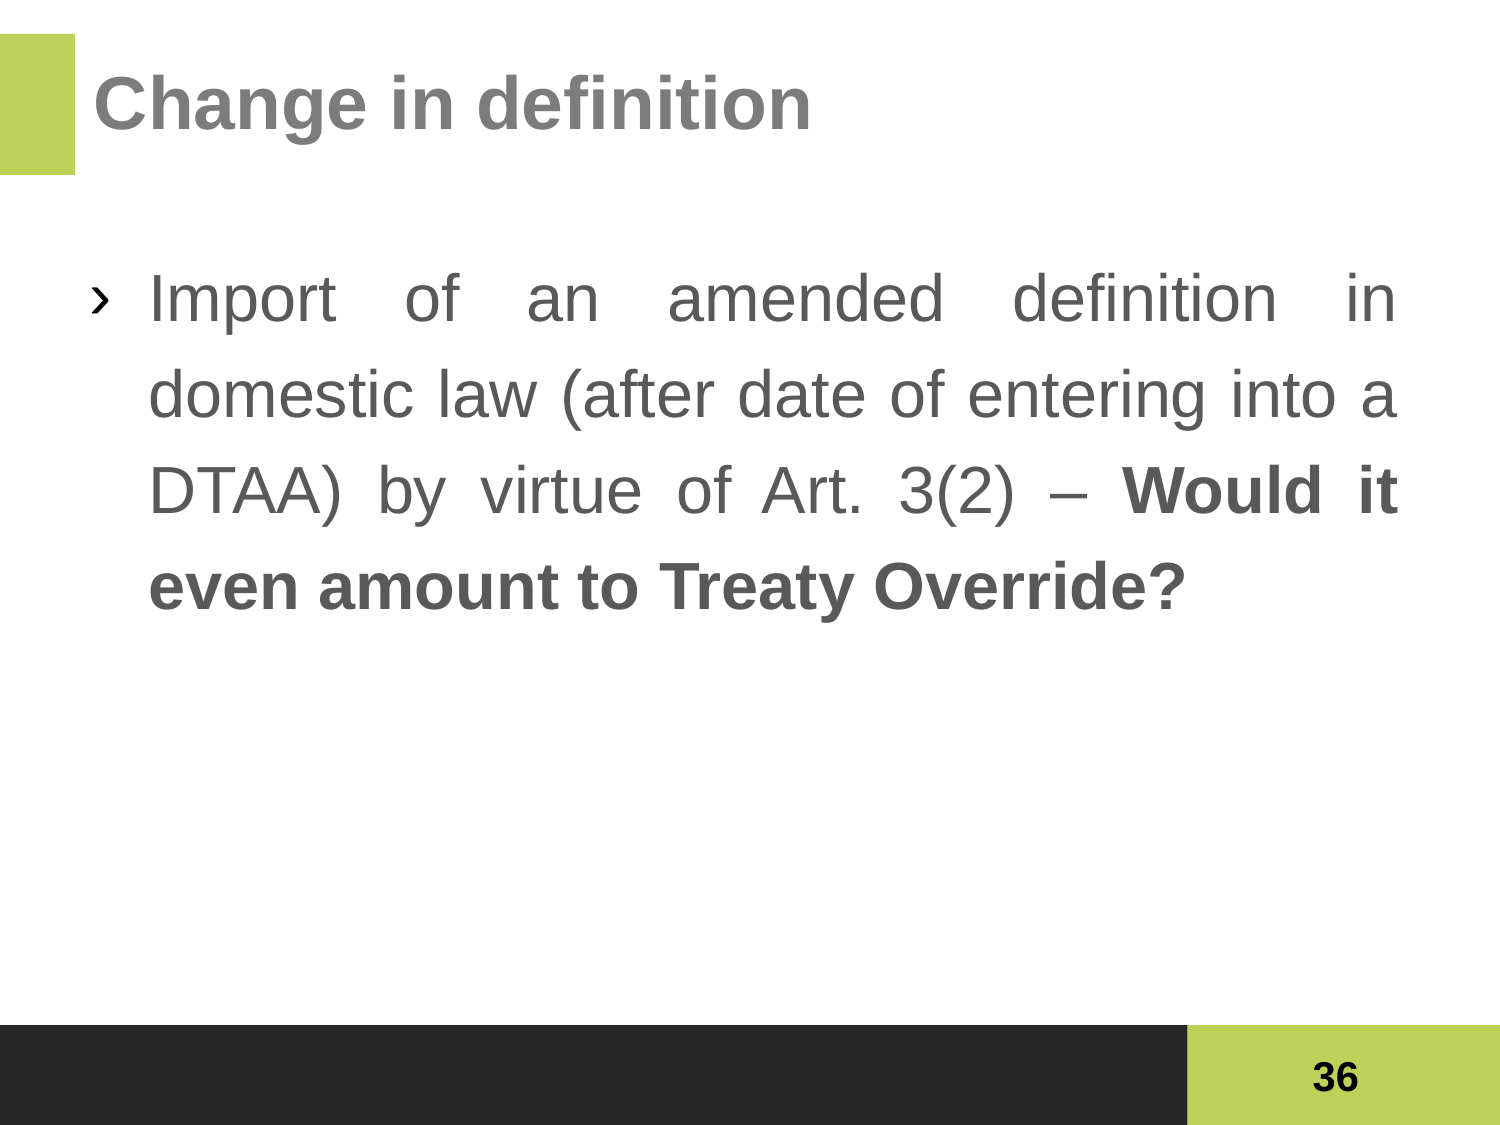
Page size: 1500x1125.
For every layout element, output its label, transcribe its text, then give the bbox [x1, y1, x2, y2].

title Change in definition [0, 33, 1500, 175]
text_box Import of an amended definition in domestic law (after date of entering into a DTAA) by virtue of Art. 3(2) – Would it even amount to Treaty Override? [74, 231, 1414, 974]
